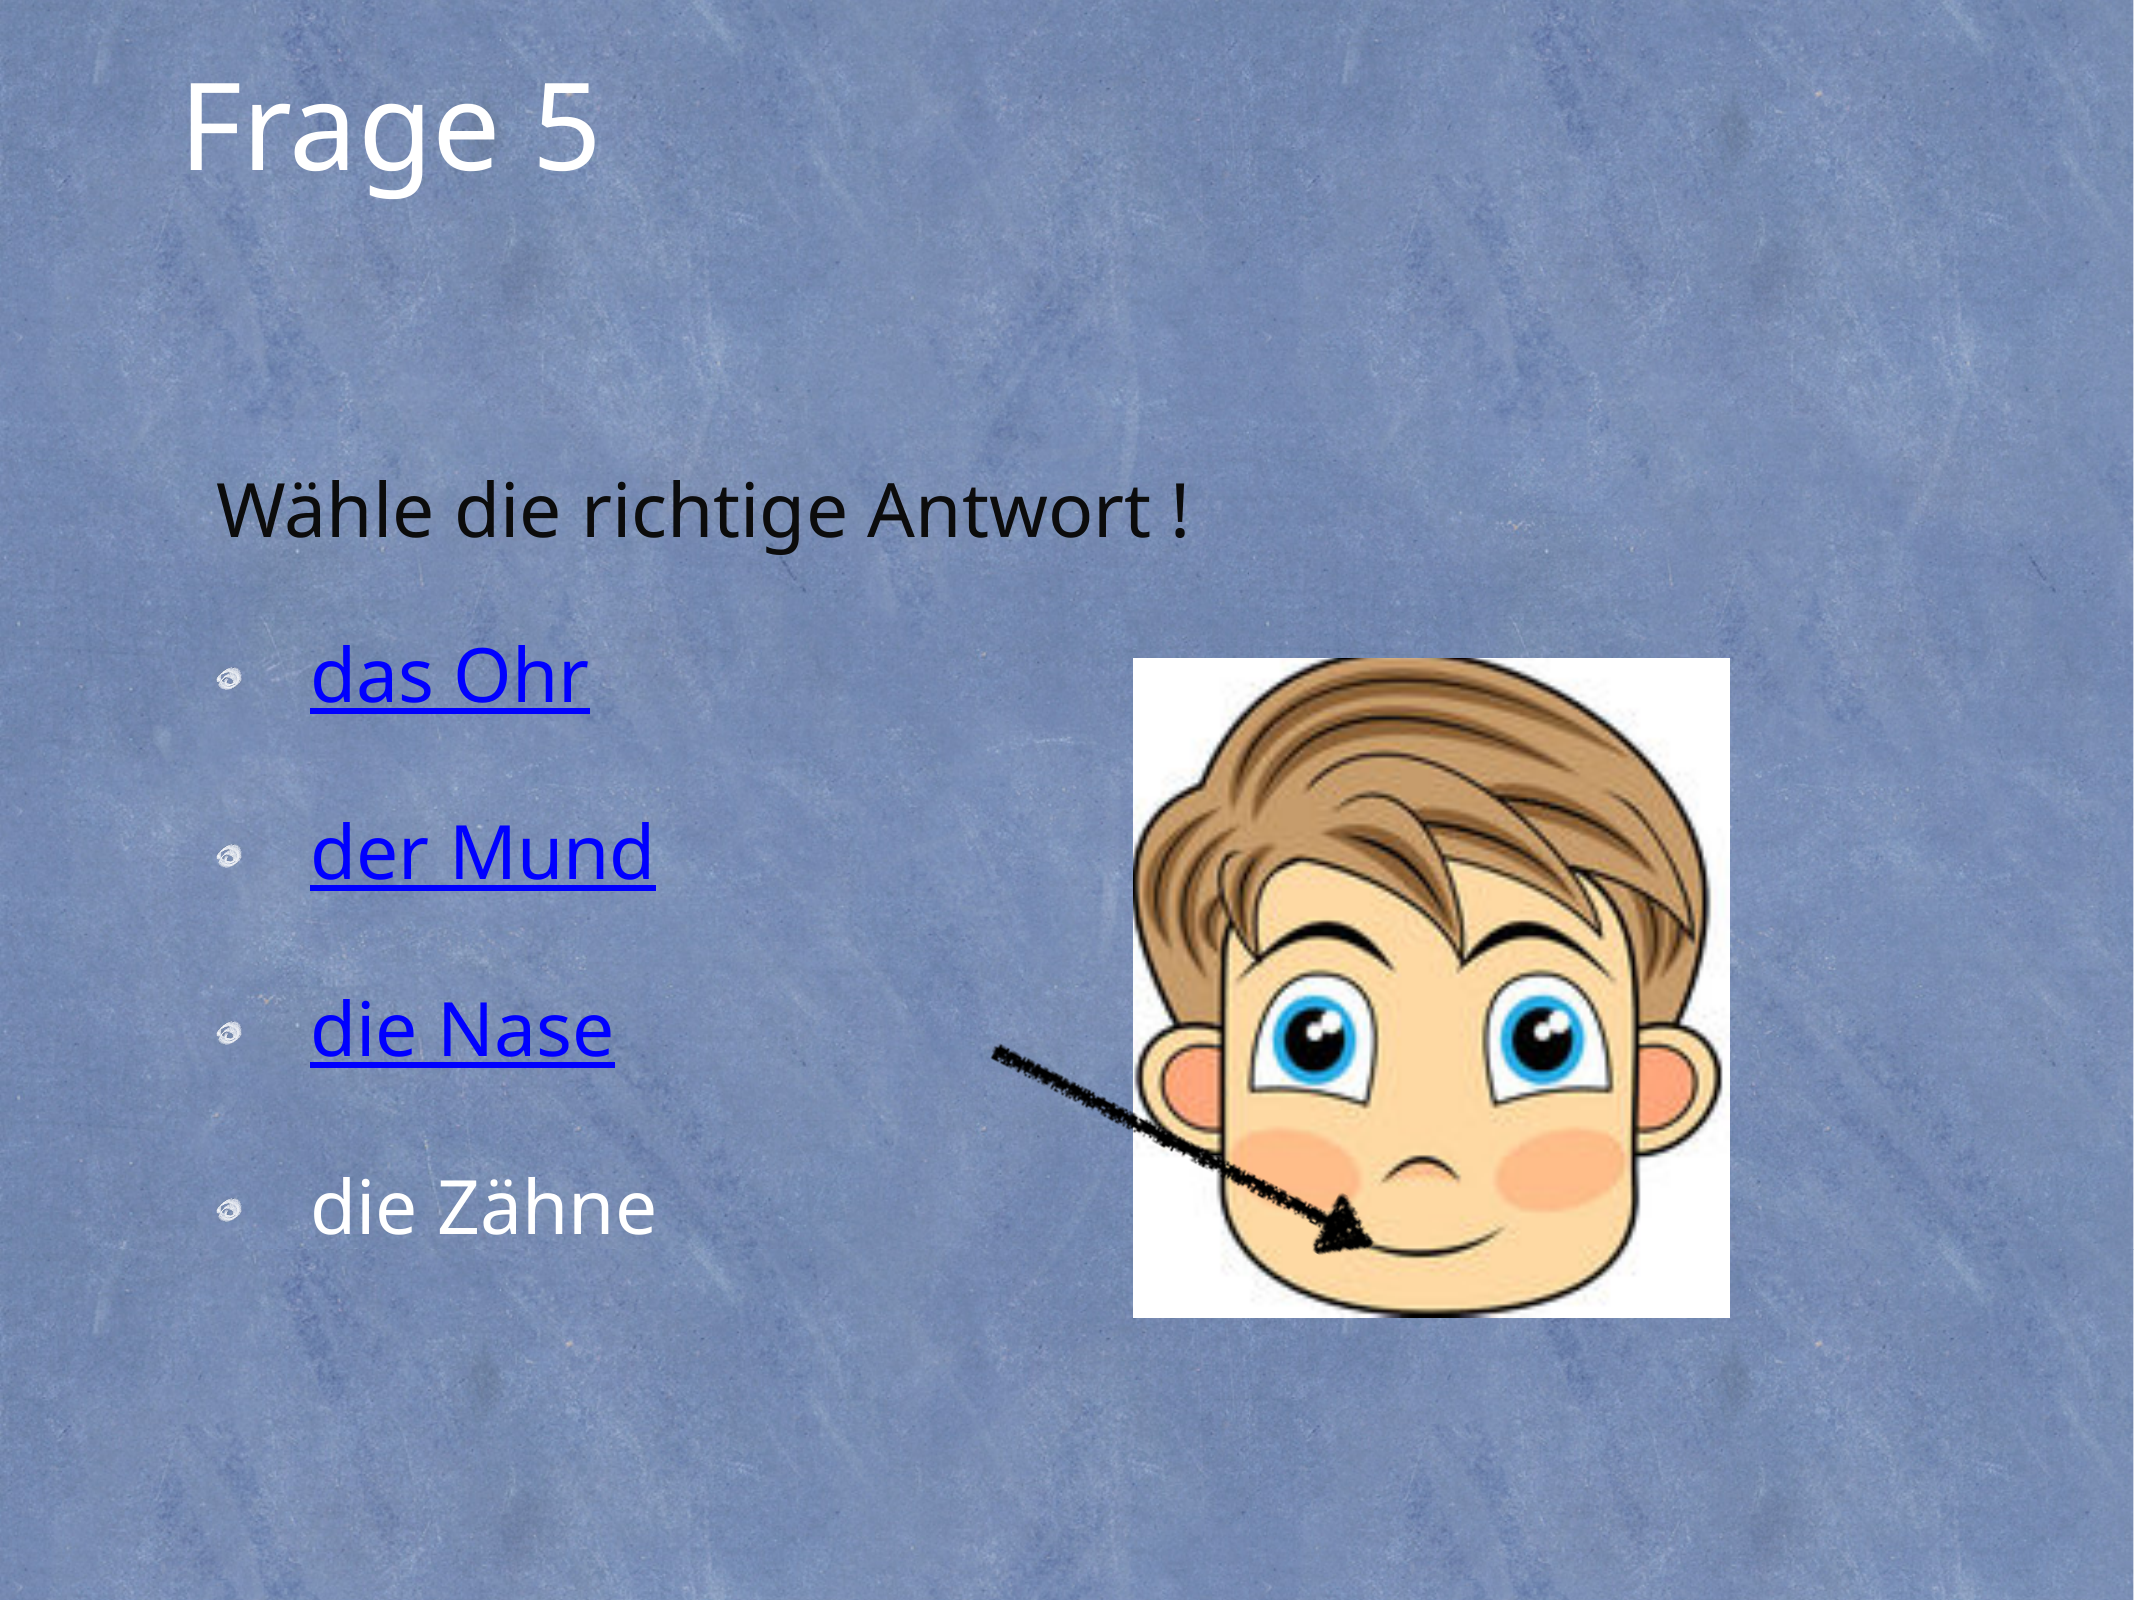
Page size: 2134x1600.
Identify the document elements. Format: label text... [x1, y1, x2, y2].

picture [0, 0, 2134, 1600]
subtitle Wähle die richtige Antwort ! das Ohr der Mund die Nase die Zähne [207, 453, 1926, 1397]
title Frage 5 [170, 35, 1592, 209]
